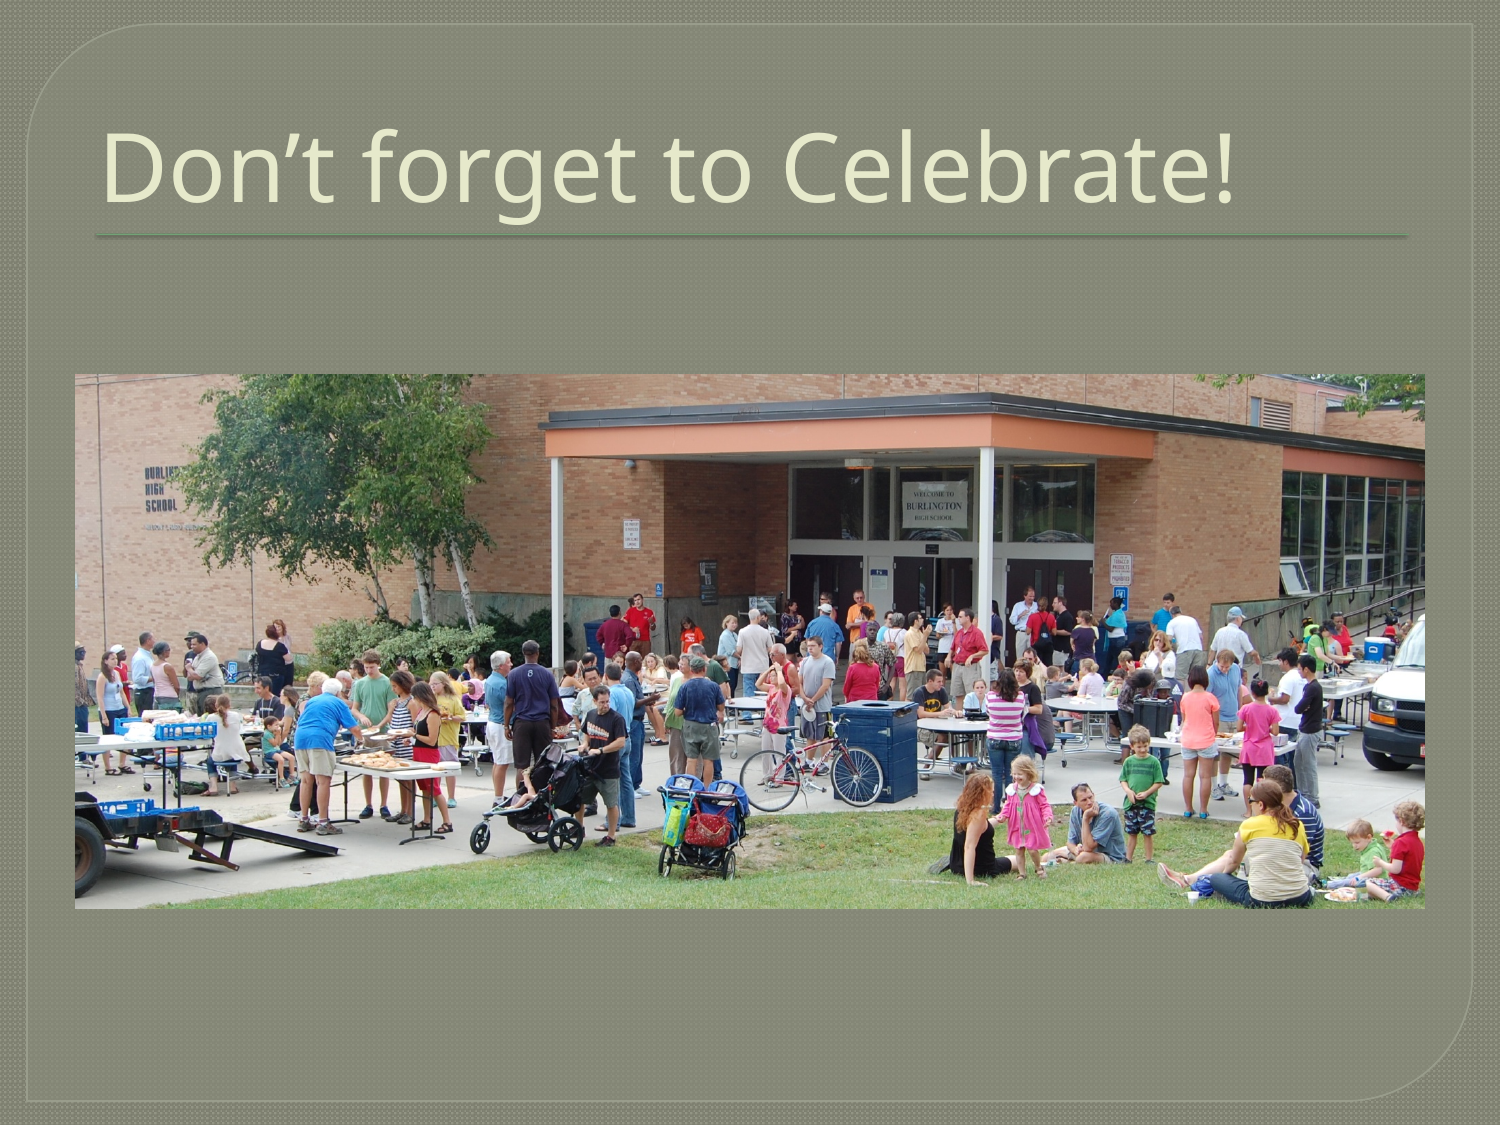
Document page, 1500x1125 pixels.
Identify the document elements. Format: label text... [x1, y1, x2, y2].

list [74, 373, 1426, 909]
title Don’t forget to Celebrate! [75, 41, 1425, 230]
